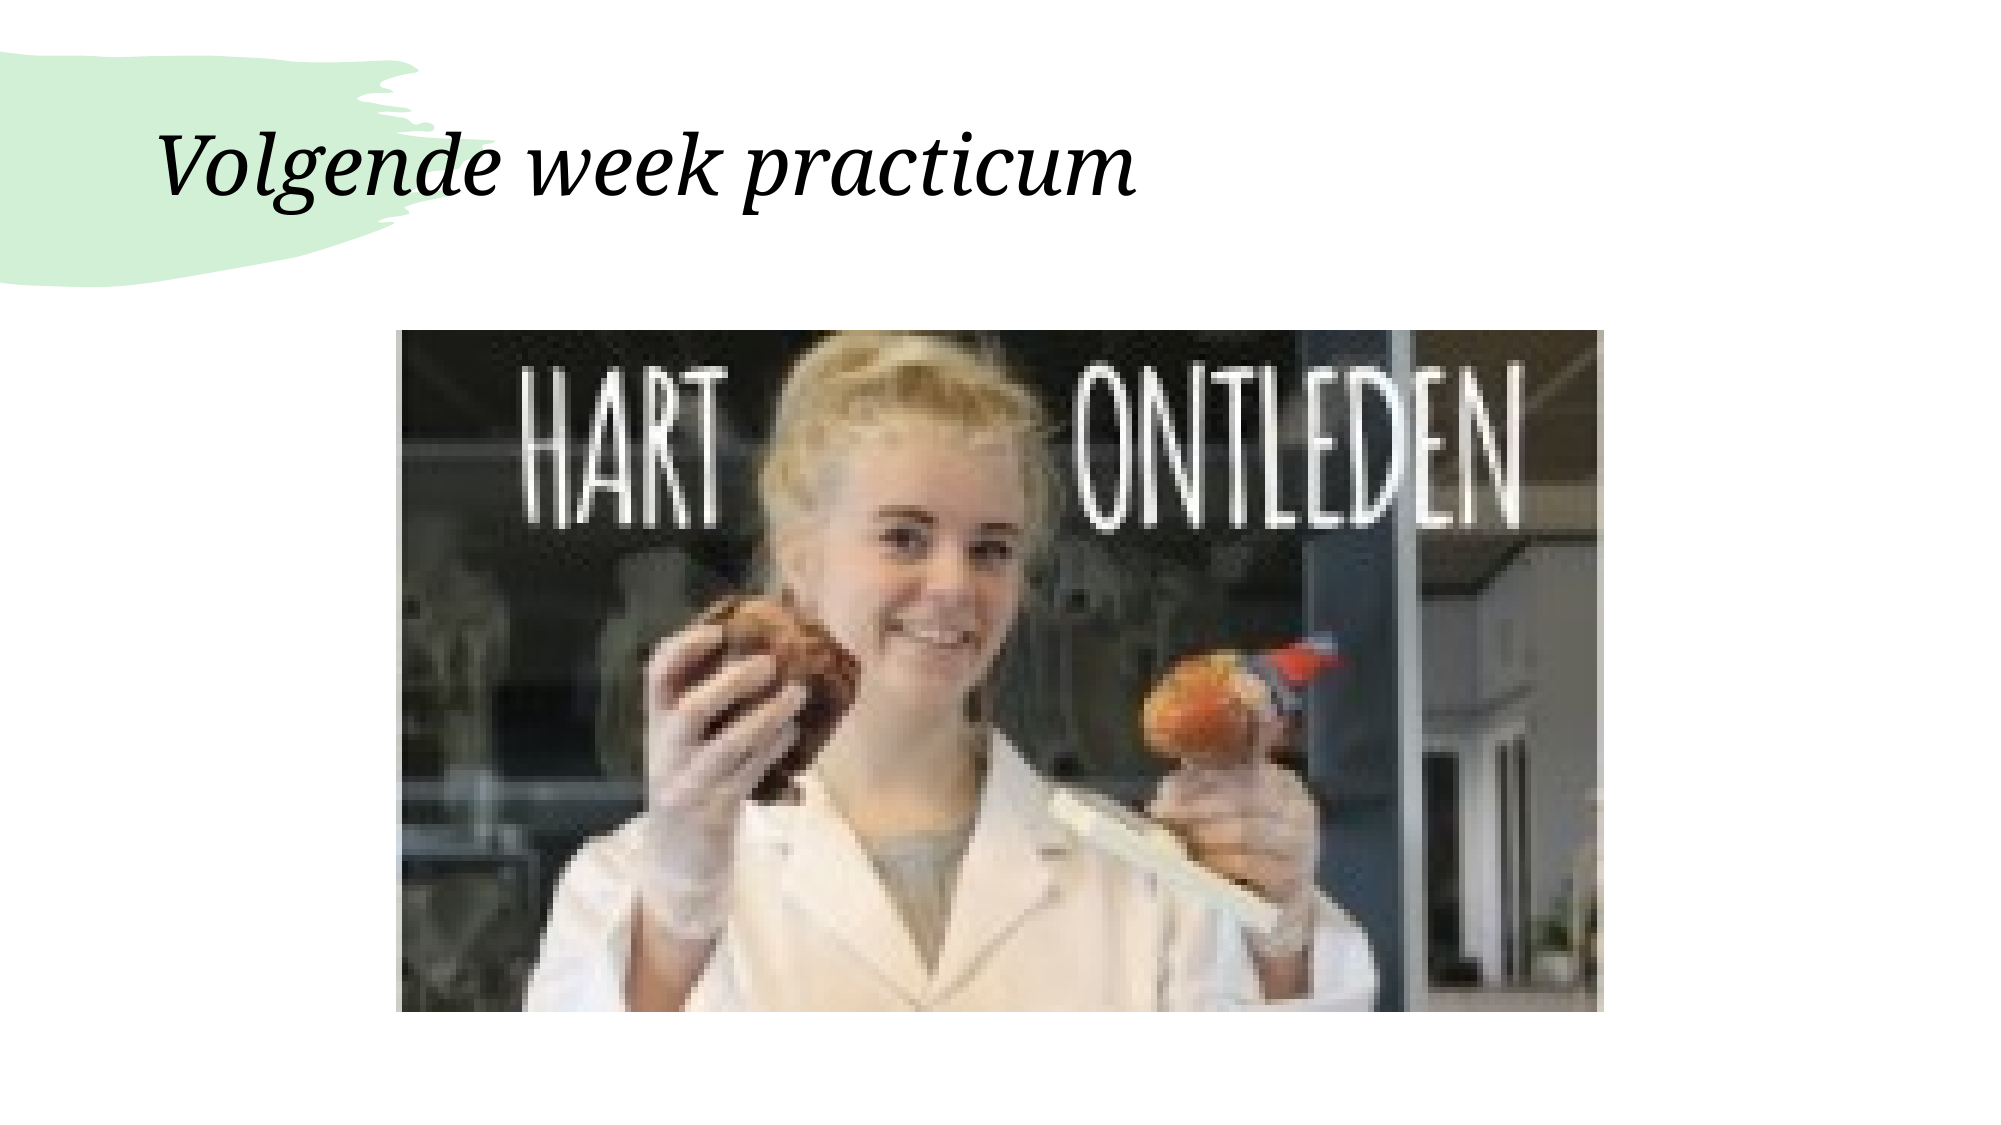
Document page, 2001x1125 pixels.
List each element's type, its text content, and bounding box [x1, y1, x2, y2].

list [396, 329, 1605, 1013]
title Volgende week practicum [137, 59, 1863, 278]
